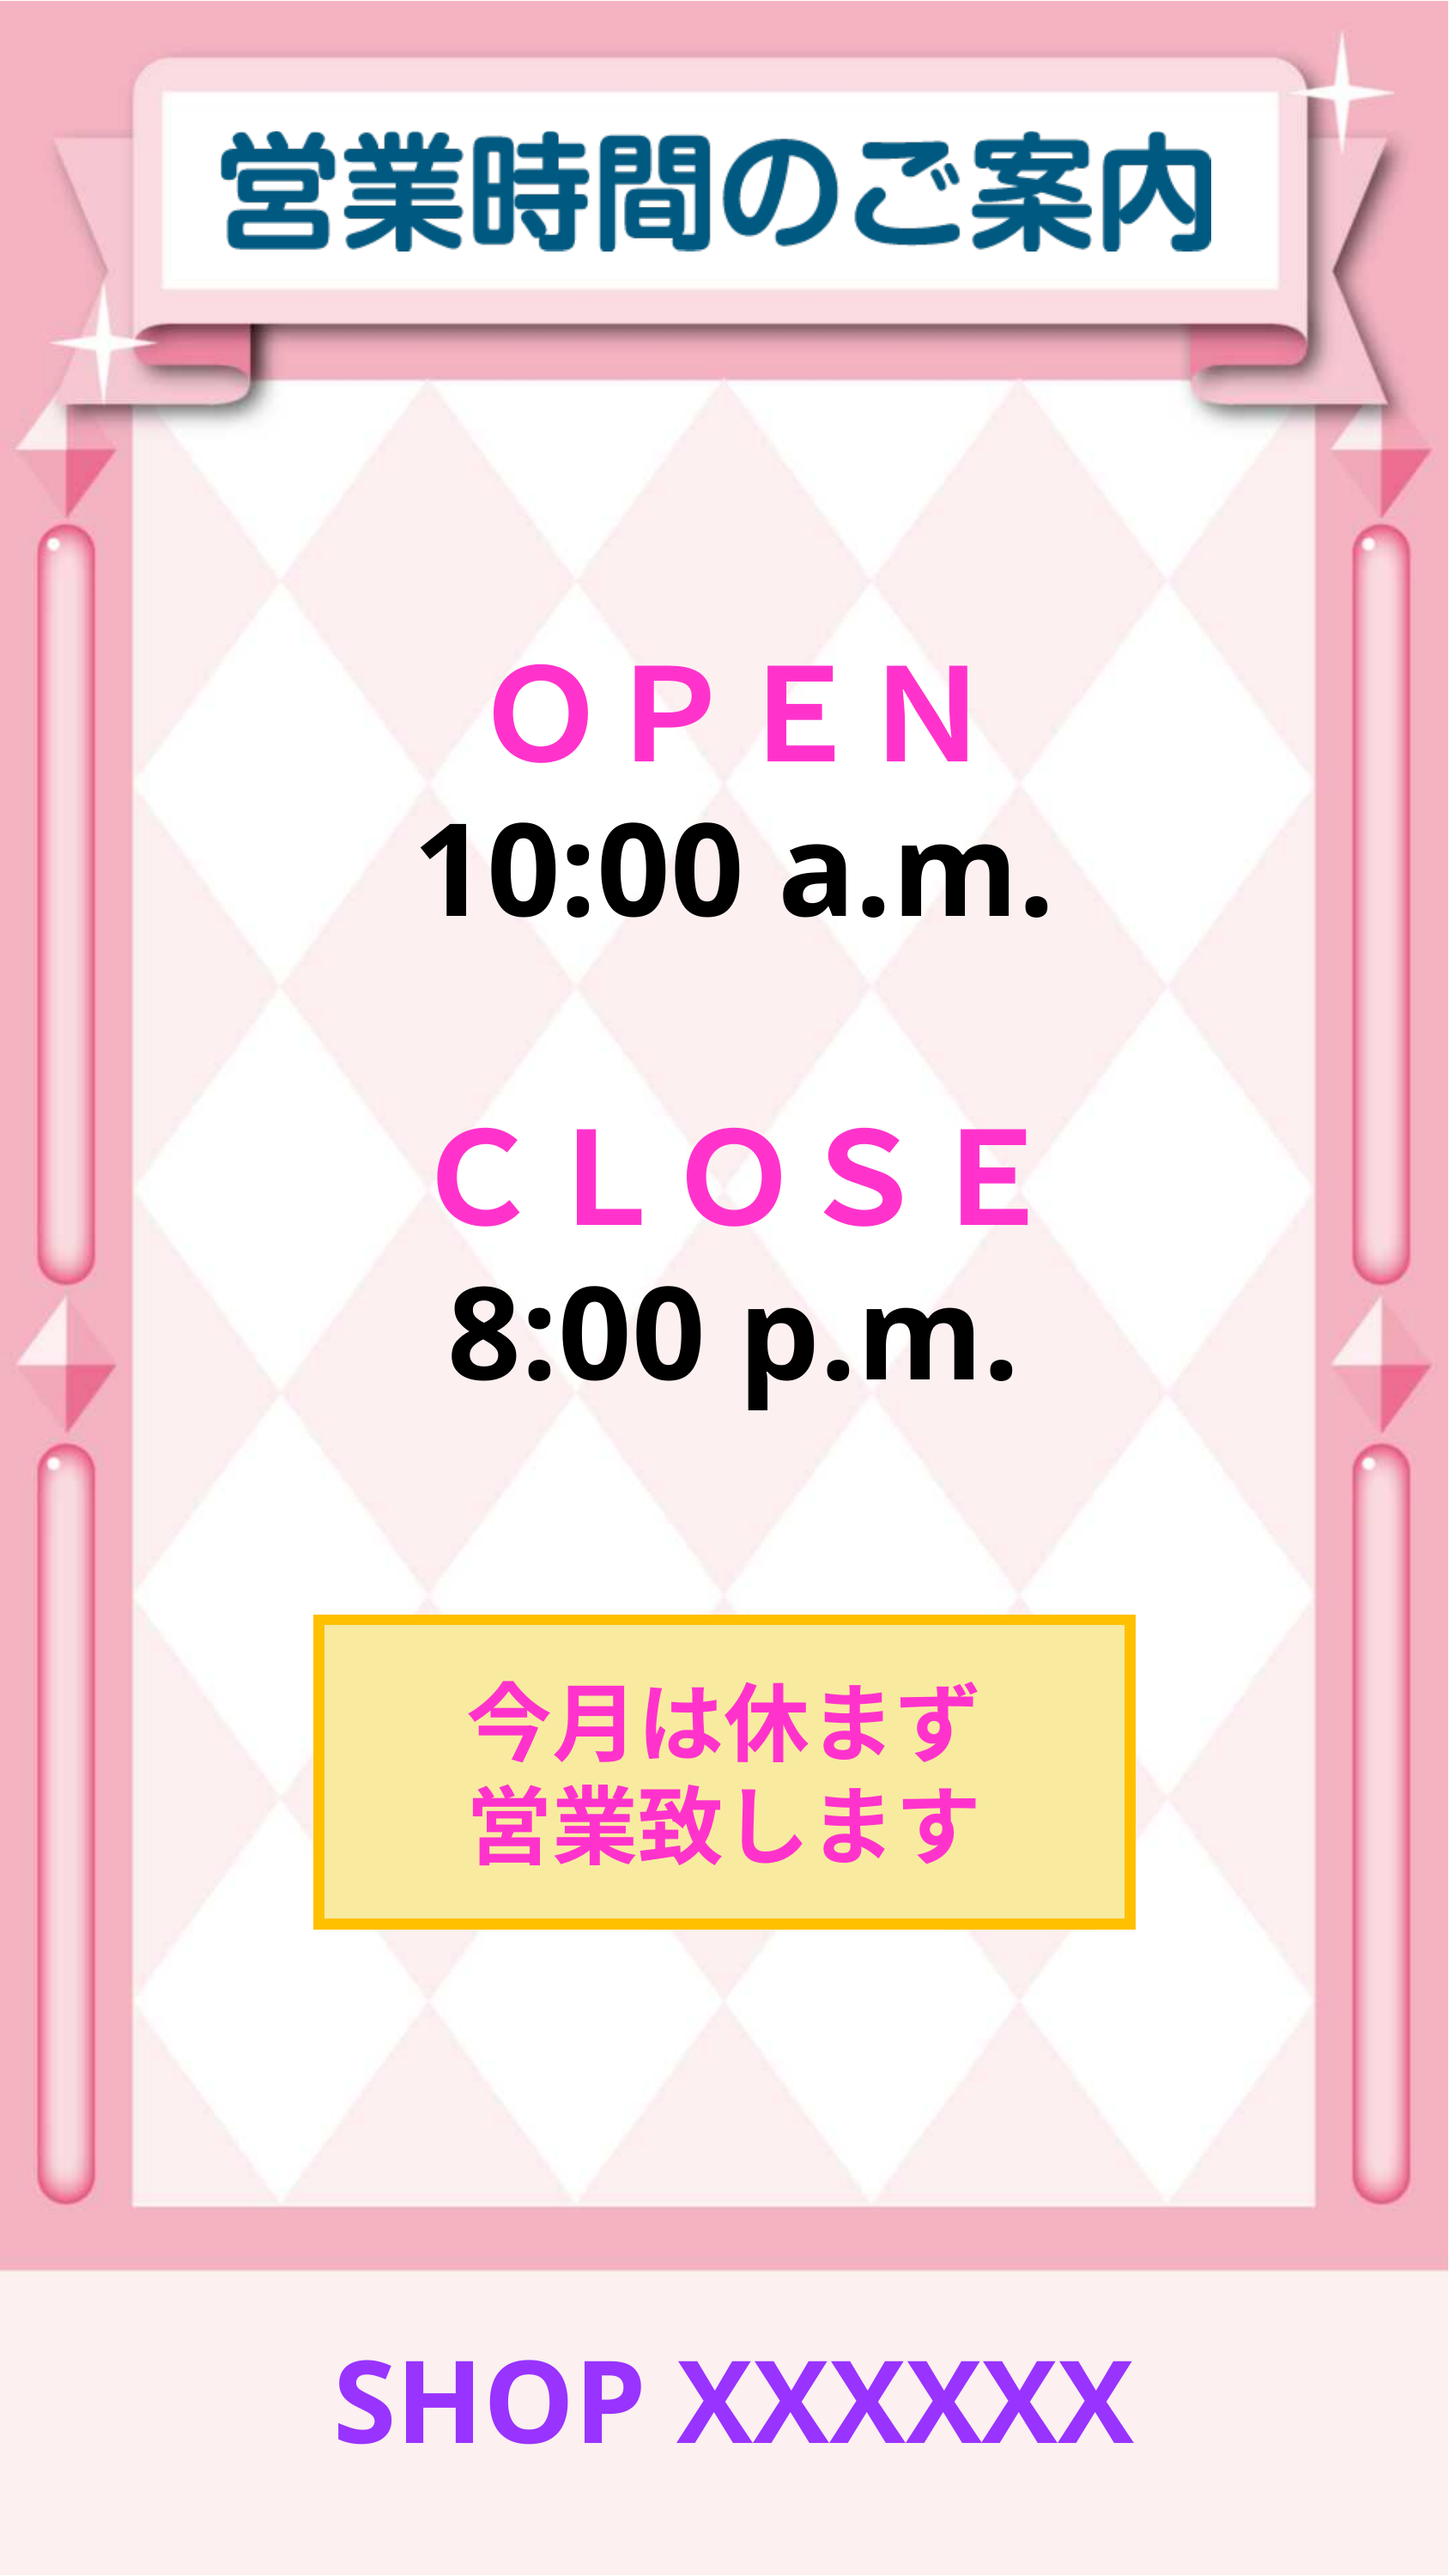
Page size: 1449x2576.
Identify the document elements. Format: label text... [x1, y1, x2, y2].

picture [0, 1, 1448, 2575]
text_box ＯＰＥＮ 10:00 a.m. ＣＬＯＳＥ 8:00 p.m. [186, 627, 1282, 1413]
text_box SHOP XXXXXX [64, 2322, 1404, 2473]
text_box 今月は休まず 営業致します [318, 1619, 1131, 1924]
